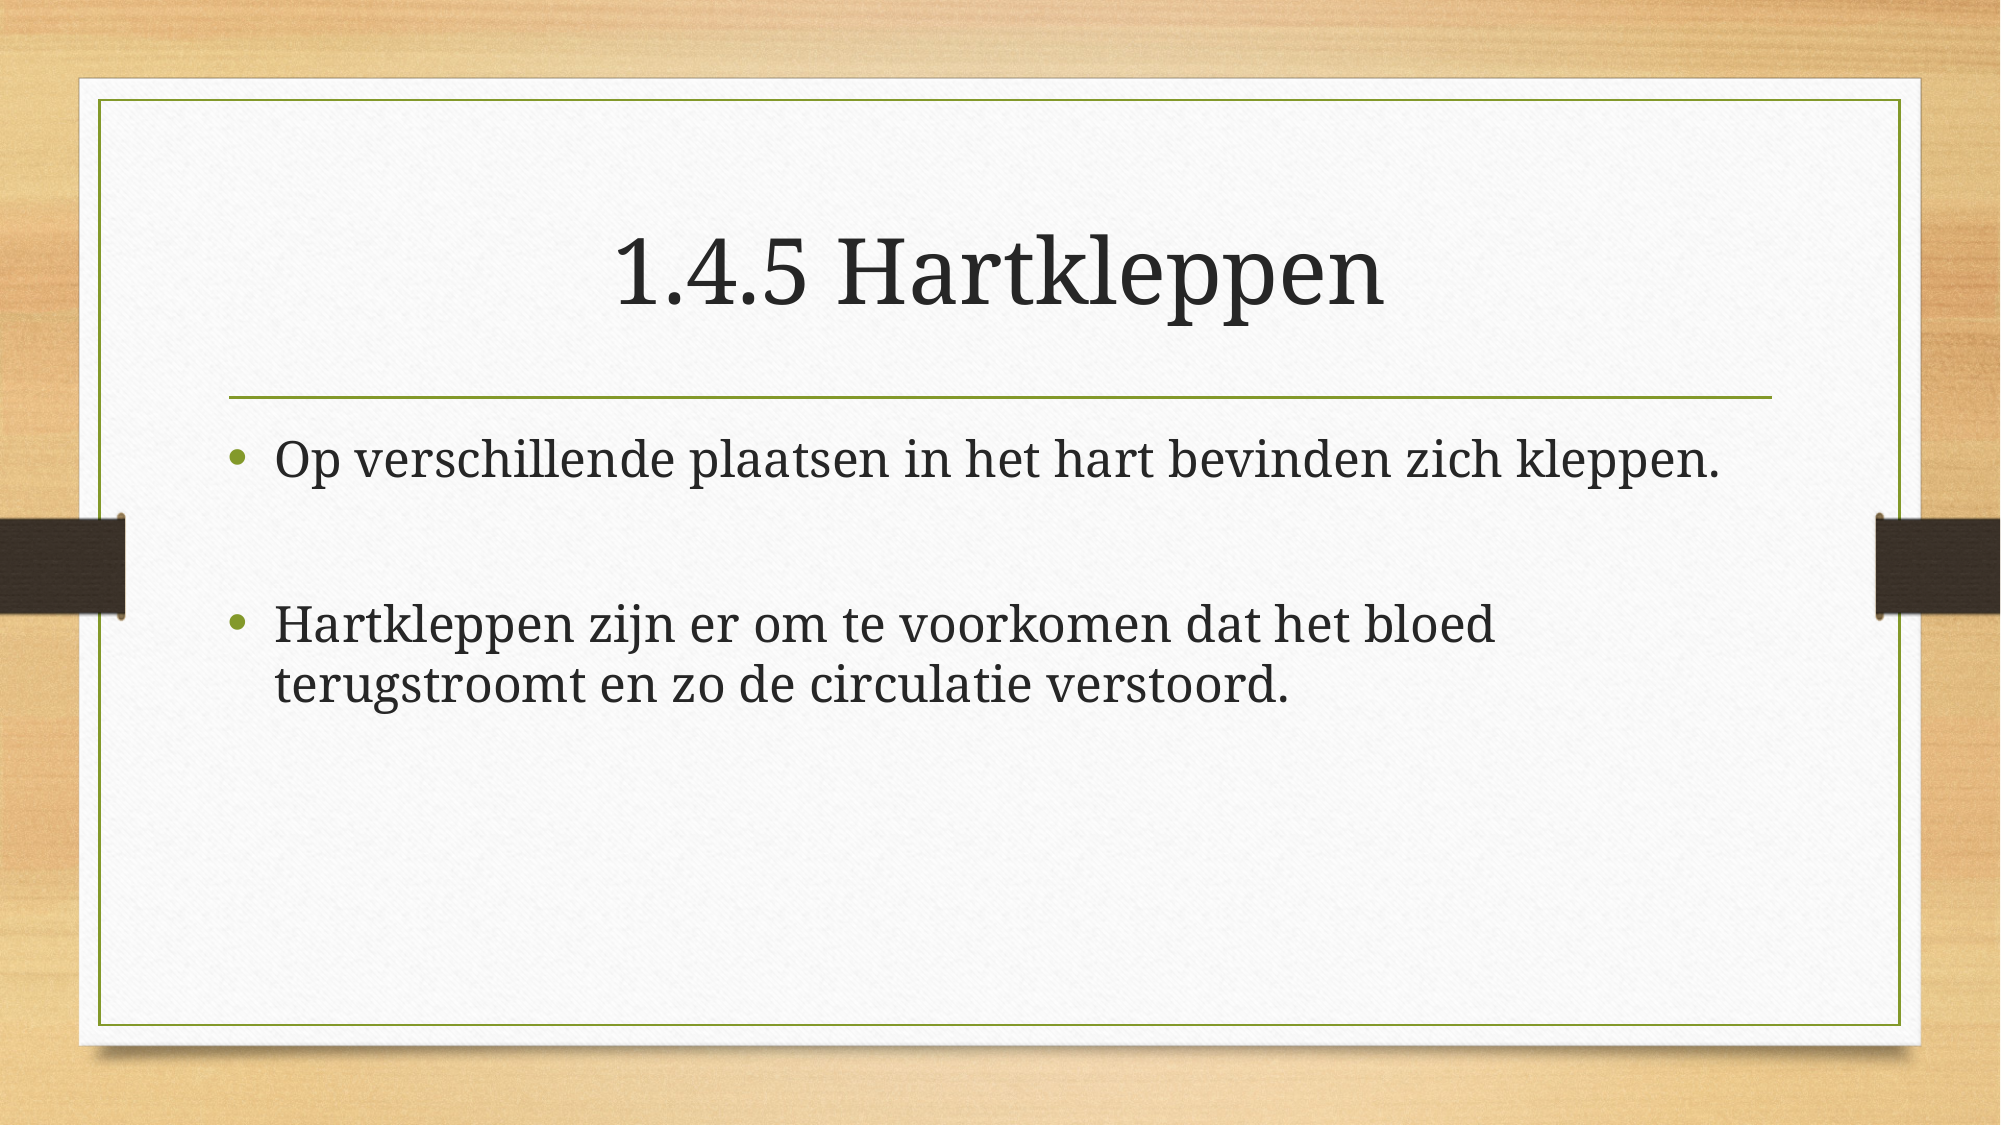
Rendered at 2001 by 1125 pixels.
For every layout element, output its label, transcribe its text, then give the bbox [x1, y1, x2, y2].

title 1.4.5 Hartkleppen [212, 161, 1788, 375]
list Op verschillende plaatsen in het hart bevinden zich kleppen. Hartkleppen zijn er om te voorkomen dat het bloed terugstroomt en zo de circulatie verstoord. [212, 419, 1788, 964]
picture [0, 0, 2001, 1125]
